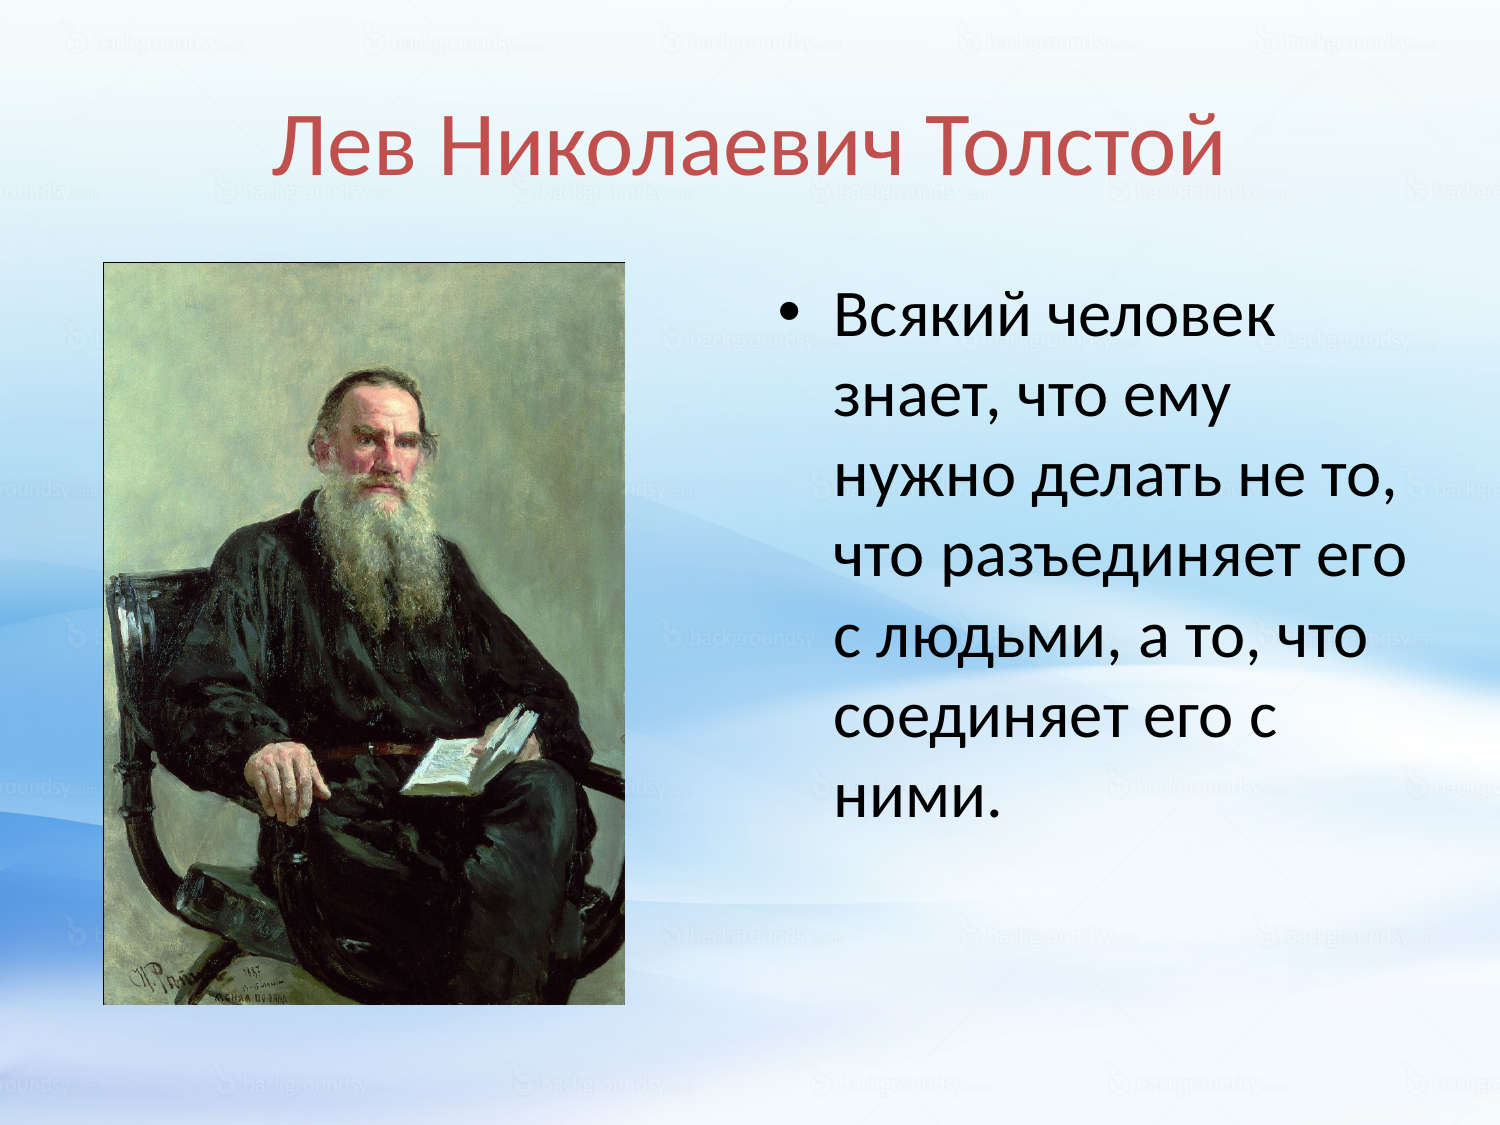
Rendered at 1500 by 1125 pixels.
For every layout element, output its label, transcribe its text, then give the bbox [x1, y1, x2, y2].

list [103, 262, 625, 1006]
picture [0, 0, 1500, 1125]
title Лев Николаевич Толстой [75, 45, 1425, 233]
list Всякий человек знает, что ему нужно делать не то, что разъединяет его с людьми, а то, что соединяет его с ними. [762, 262, 1425, 1005]
